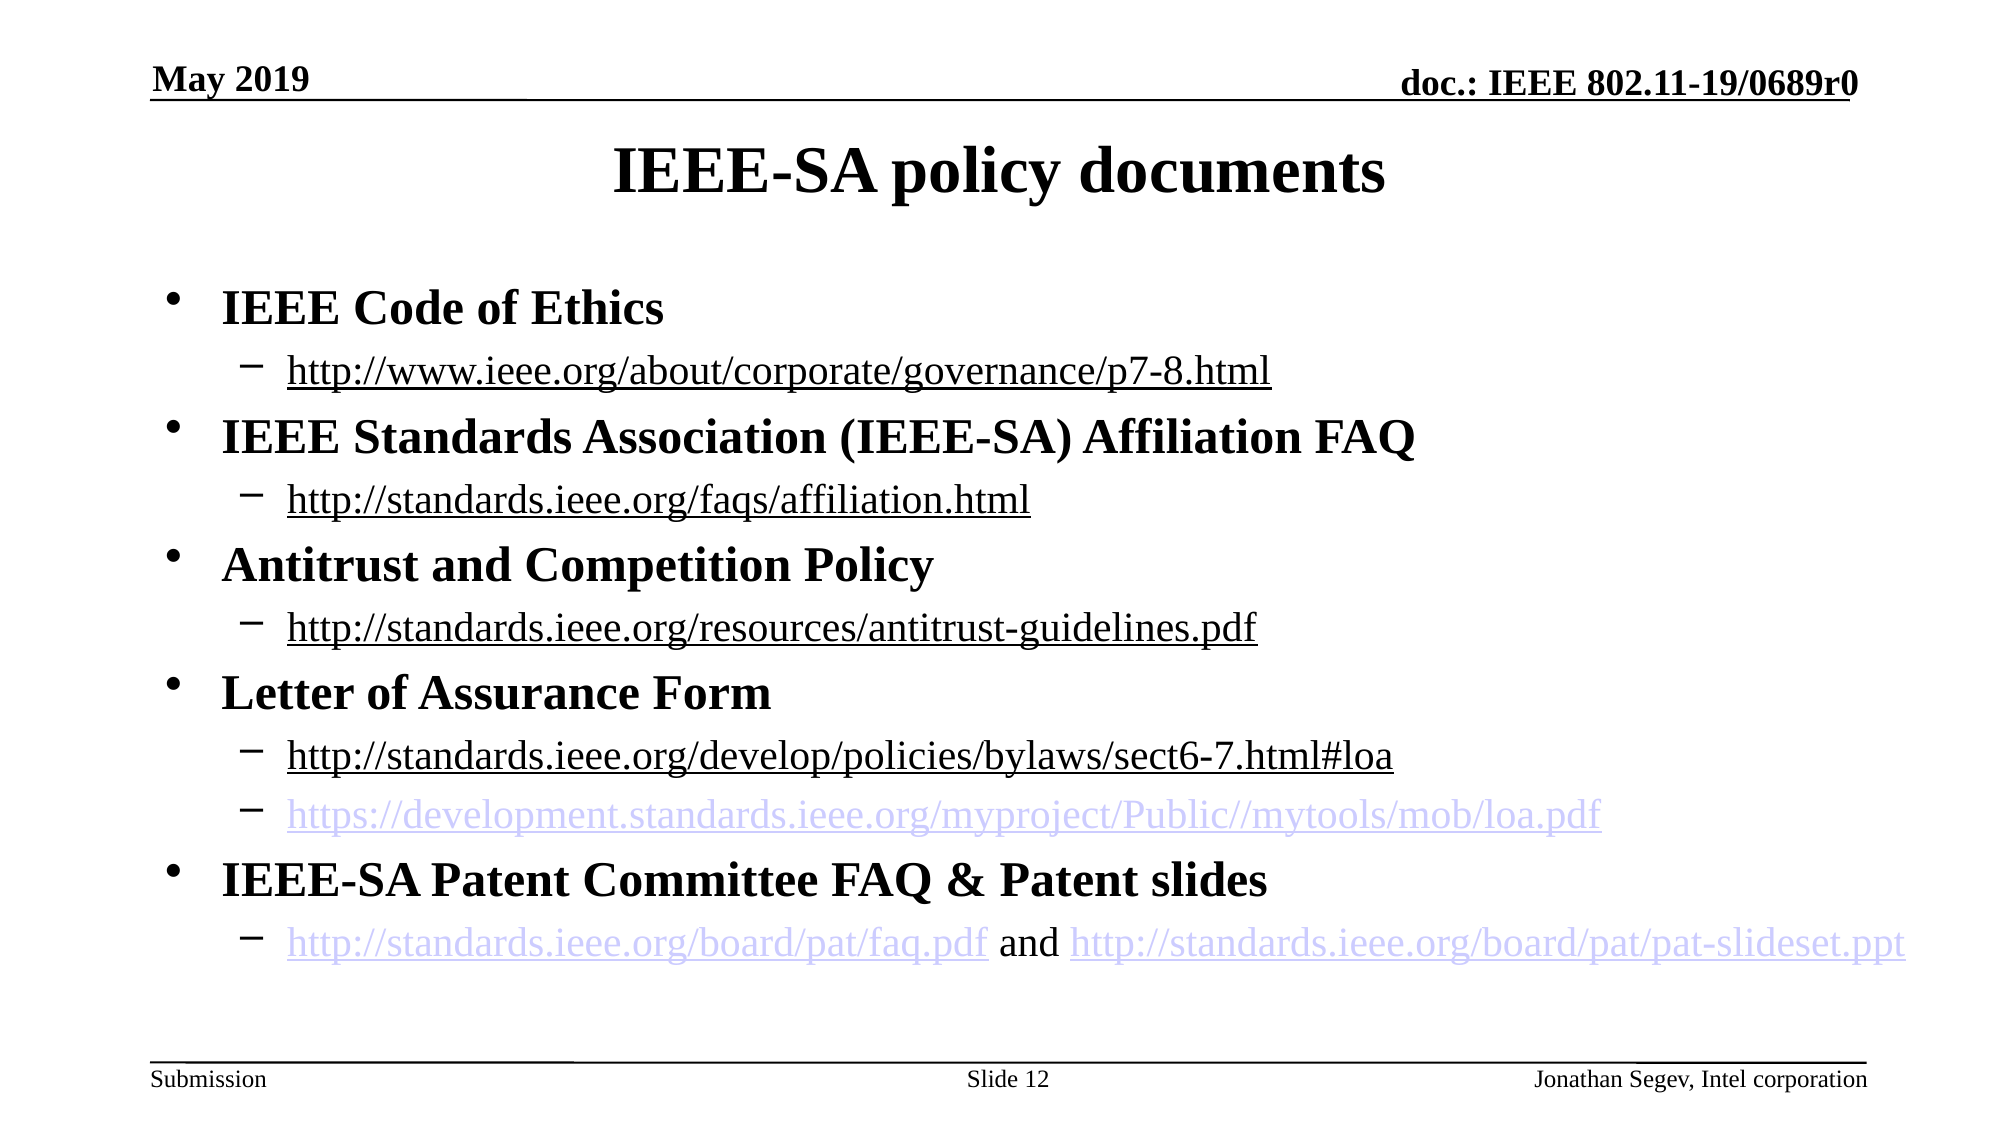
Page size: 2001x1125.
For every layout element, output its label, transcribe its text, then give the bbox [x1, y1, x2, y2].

footer Jonathan Segev, Intel corporation [1171, 1061, 1869, 1093]
list IEEE Code of Ethics http://www.ieee.org/about/corporate/governance/p7-8.html IEEE Standards Association (IEEE-SA) Affiliation FAQ http://standards.ieee.org/faqs/affiliation.html Antitrust and Competition Policy http://standards.ieee.org/resources/antitrust-guidelines.pdf Letter of Assurance Form http://standards.ieee.org/develop/policies/bylaws/sect6-7.html#loa https://development.standards.ieee.org/myproject/Public//mytools/mob/loa.pdf IEEE-SA Patent Committee FAQ & Patent slides http://standards.ieee.org/board/pat/faq.pdf and http://standards.ieee.org/board/pat/pat-slideset.ppt [149, 266, 1922, 1000]
title IEEE-SA policy documents [149, 112, 1850, 221]
slide_number Slide 12 [950, 1061, 1067, 1123]
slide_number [152, 54, 563, 100]
